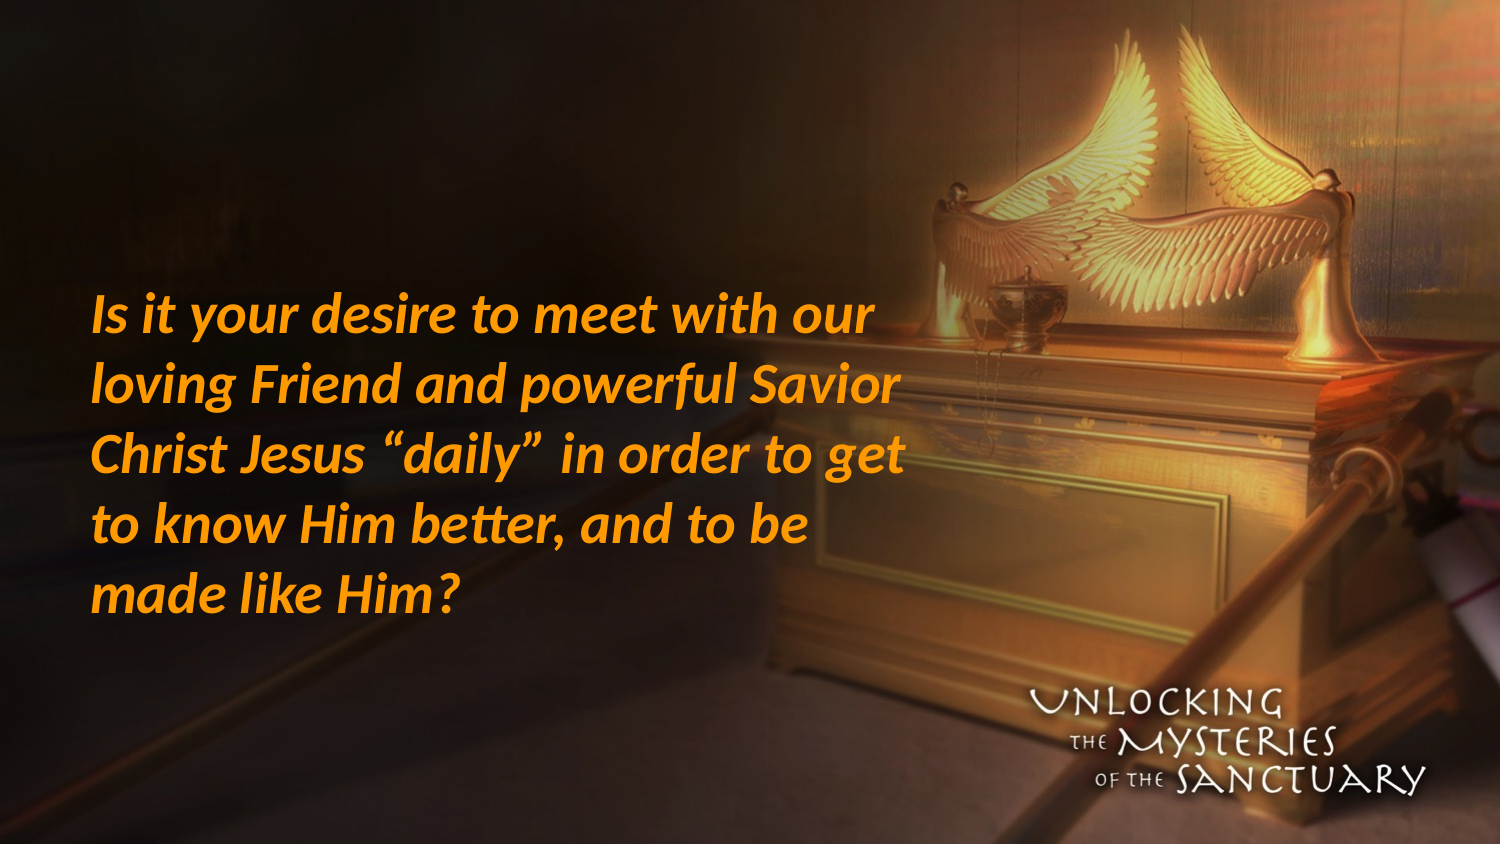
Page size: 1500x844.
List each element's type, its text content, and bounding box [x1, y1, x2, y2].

picture [0, 0, 1500, 844]
list Is it your desire to meet with our loving Friend and powerful Savior Christ Jesus “daily” in order to get to know Him better, and to be made like Him? [75, 267, 959, 754]
